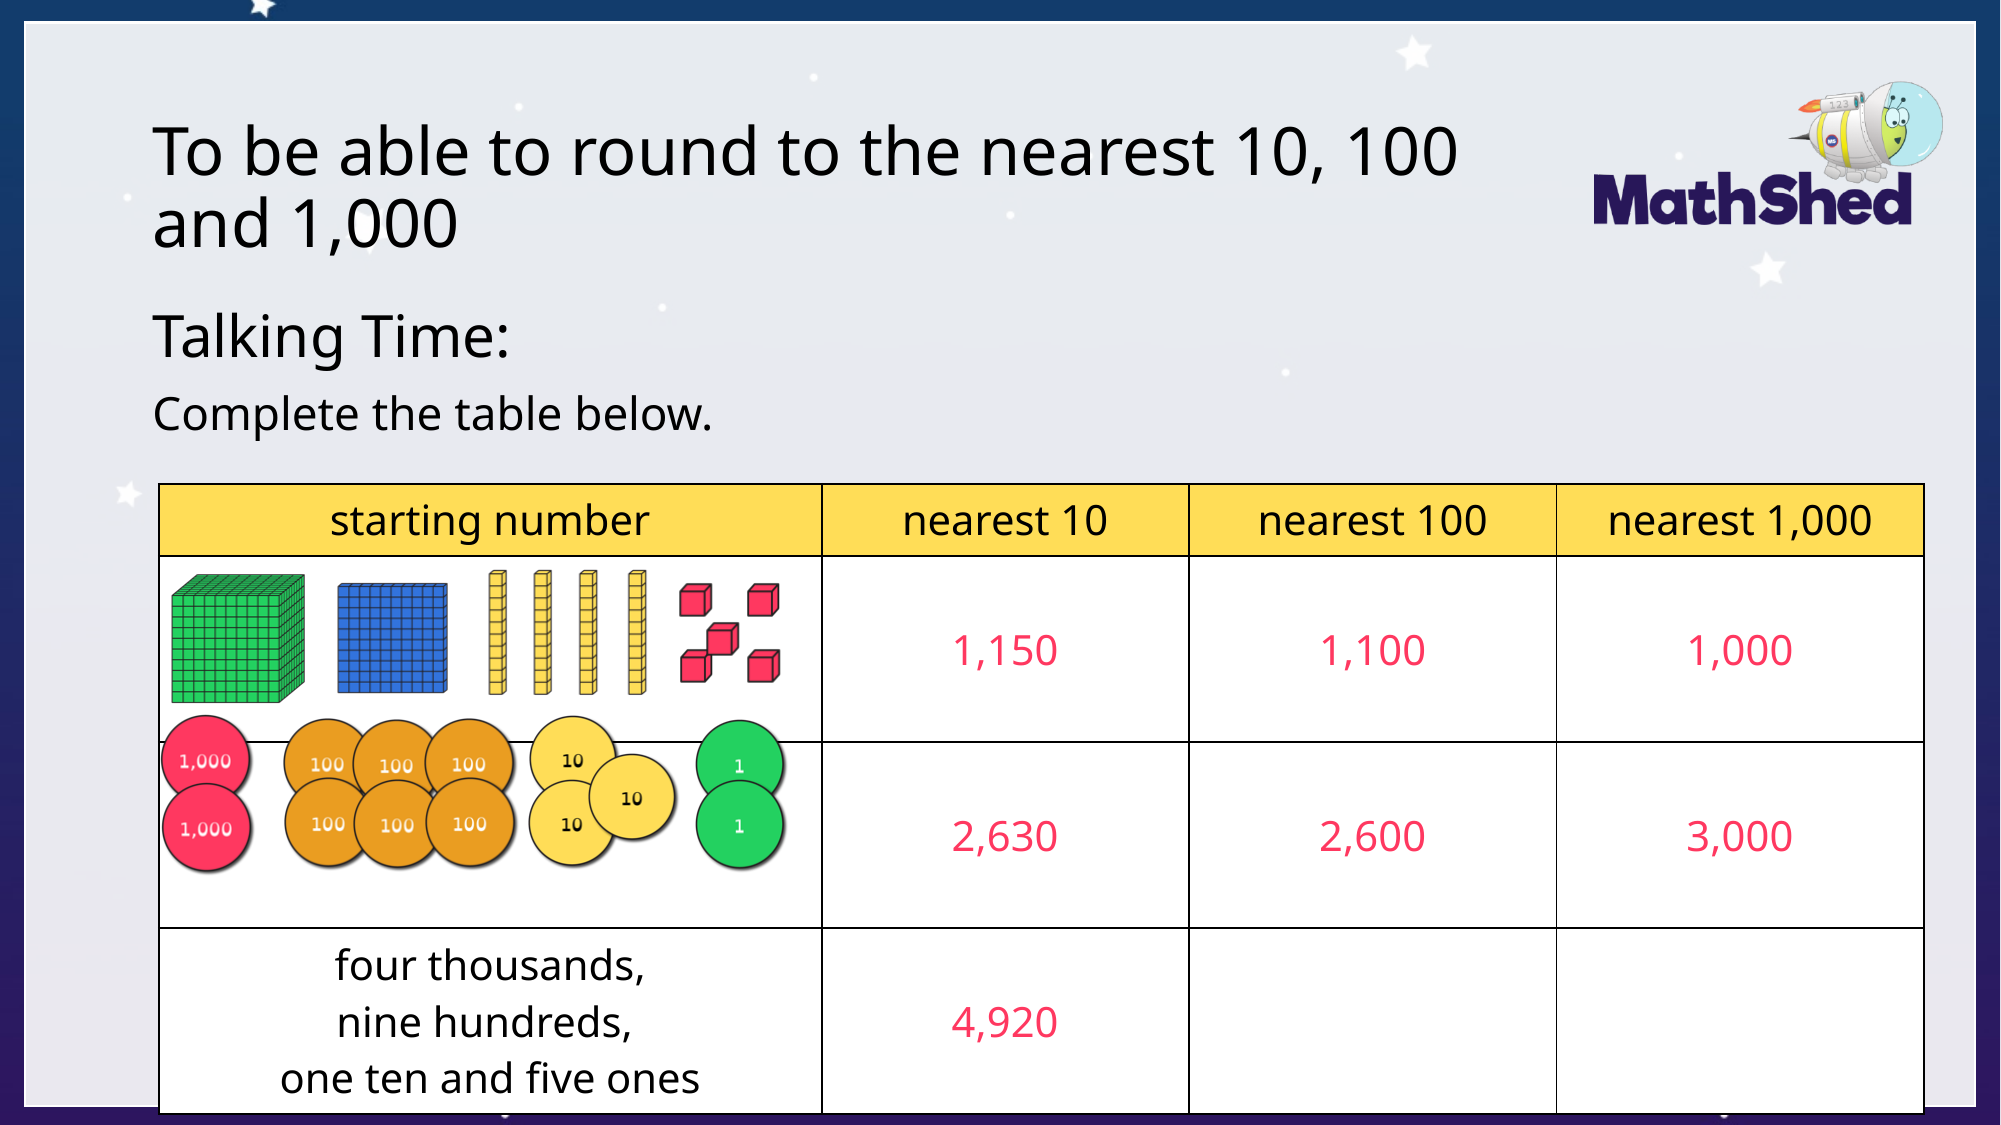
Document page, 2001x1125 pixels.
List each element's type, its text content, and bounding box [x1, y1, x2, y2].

table_cell 4,920 [823, 929, 1188, 1113]
list Talking Time: Complete the table below. [137, 299, 1863, 1014]
table_cell 1,150 [823, 557, 1188, 741]
table_cell 2,600 [1190, 743, 1556, 927]
title To be able to round to the nearest 10, 100 and 1,000 [137, 81, 1578, 299]
table_cell [160, 743, 821, 927]
table_cell four thousands, nine hundreds, one ten and five ones [160, 929, 821, 1113]
table_header nearest 100 [1190, 485, 1556, 555]
table_cell 3,000 [1557, 743, 1923, 927]
table_cell [1190, 929, 1556, 1113]
table_cell 2,630 [823, 743, 1188, 927]
table_cell 1,000 [1557, 557, 1923, 741]
table_cell [1557, 929, 1923, 1113]
table_header nearest 1,000 [1557, 485, 1923, 555]
table_header starting number [160, 485, 821, 555]
table_header nearest 10 [823, 485, 1188, 555]
table_cell [160, 557, 821, 741]
picture [0, 0, 2001, 1125]
table_cell 1,100 [1190, 557, 1556, 741]
